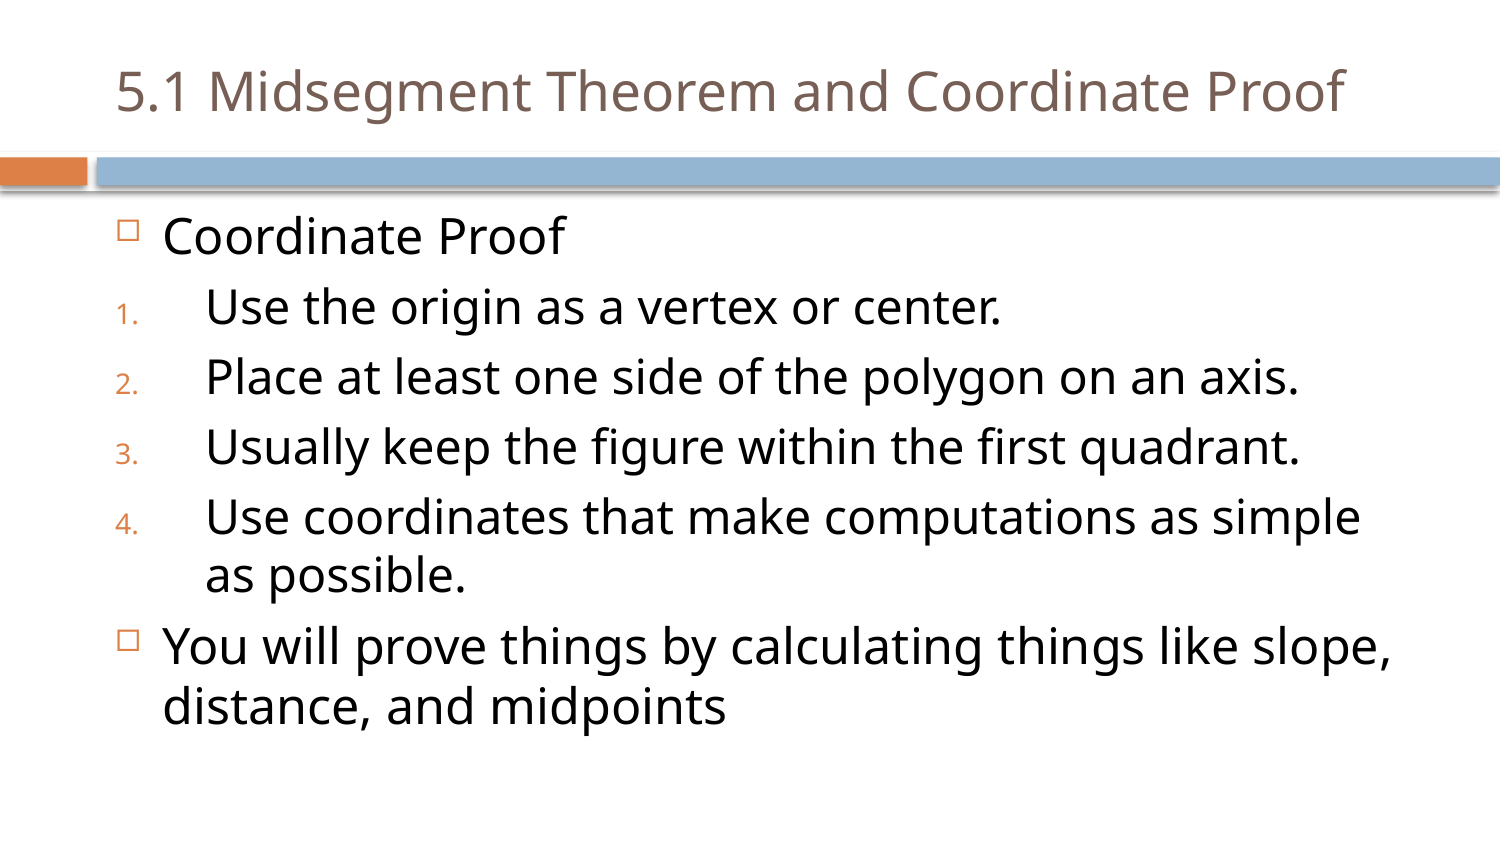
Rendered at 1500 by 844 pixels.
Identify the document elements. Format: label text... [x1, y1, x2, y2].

title 5.1 Midsegment Theorem and Coordinate Proof [100, 28, 1438, 150]
list Coordinate Proof Use the origin as a vertex or center. Place at least one side of the polygon on an axis. Usually keep the figure within the first quadrant. Use coordinates that make computations as simple as possible. You will prove things by calculating things like slope, distance, and midpoints [100, 196, 1438, 750]
